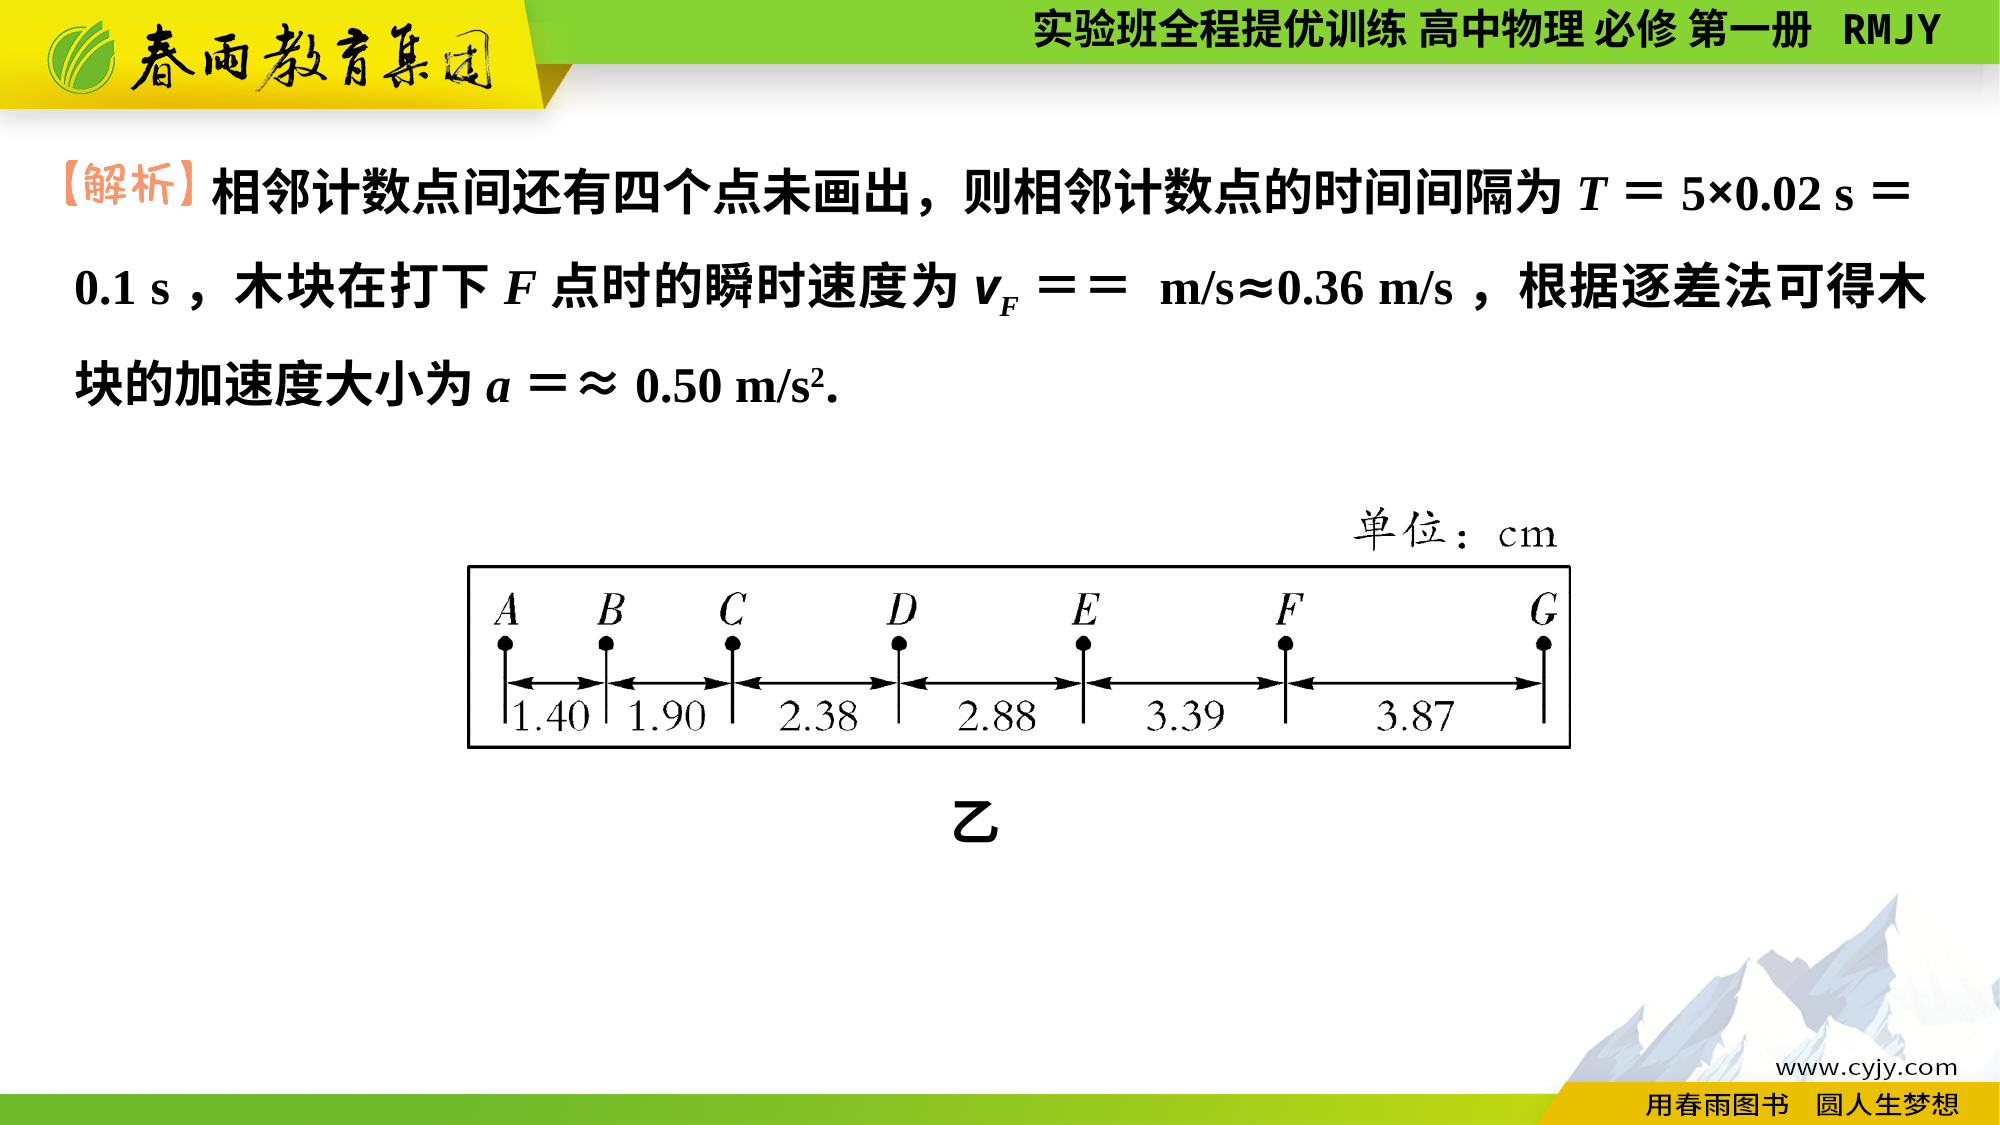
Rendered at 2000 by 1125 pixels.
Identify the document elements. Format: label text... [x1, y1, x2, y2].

text_box 乙 [935, 760, 1016, 858]
picture [0, 0, 2000, 1125]
